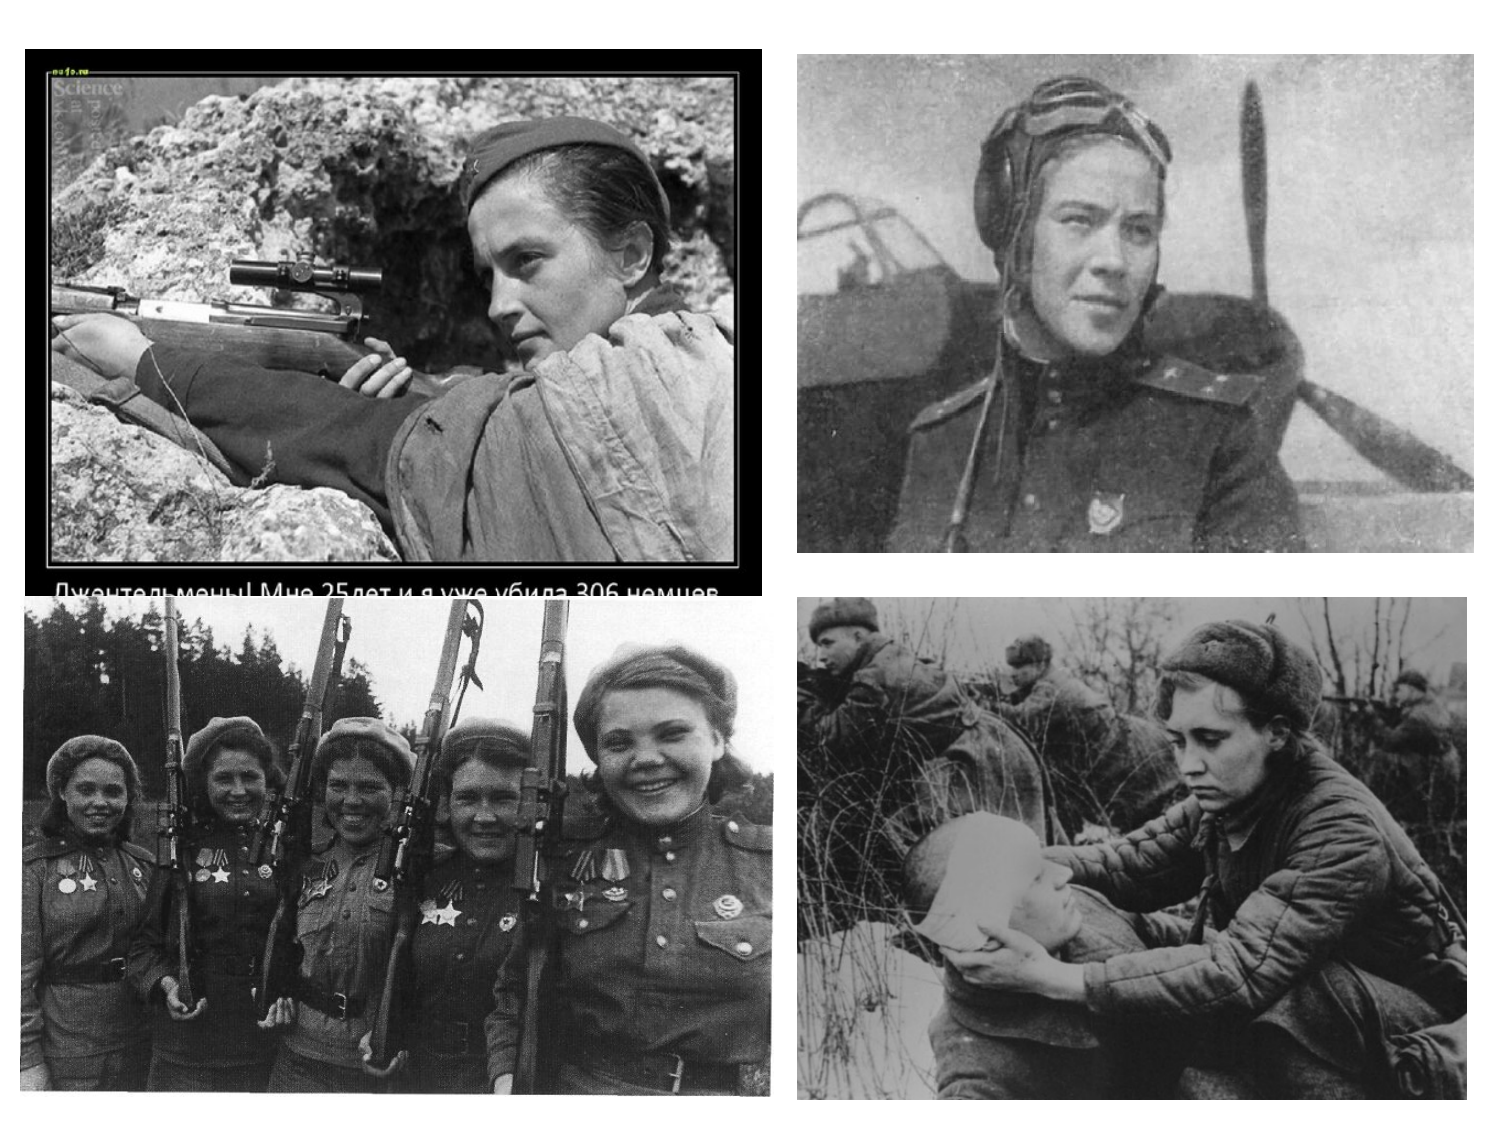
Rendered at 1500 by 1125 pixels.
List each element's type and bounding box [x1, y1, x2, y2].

picture [20, 48, 774, 1097]
picture [797, 54, 1474, 553]
picture [796, 597, 1467, 1101]
